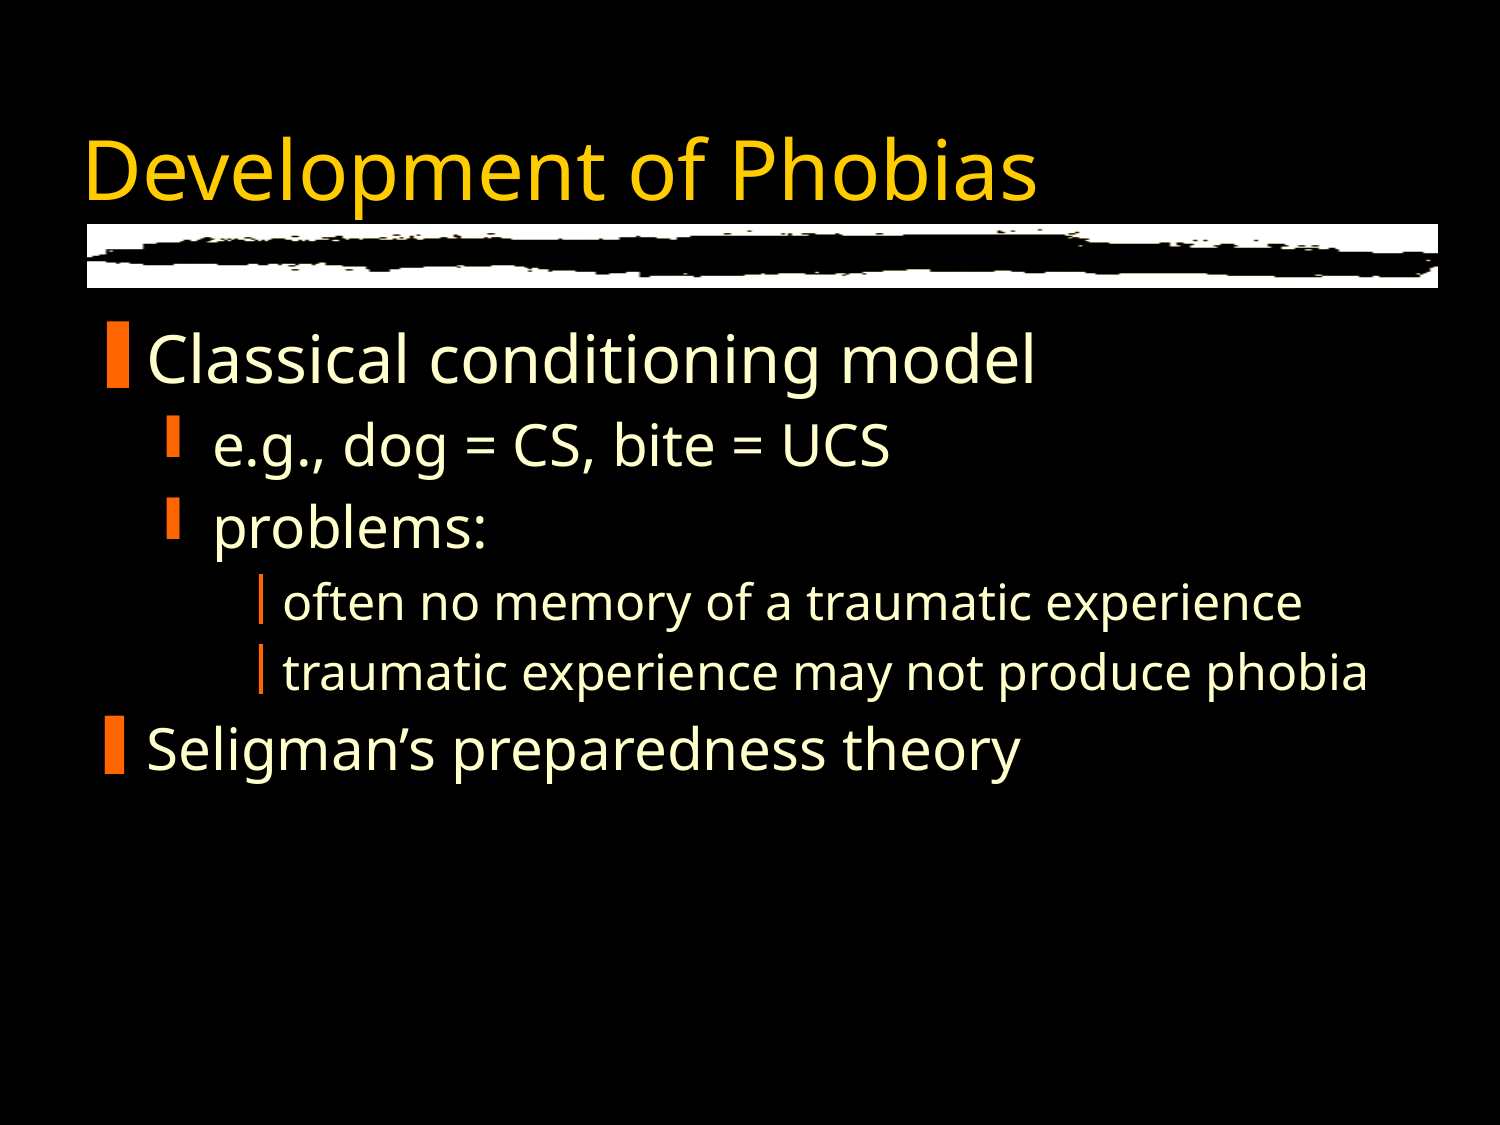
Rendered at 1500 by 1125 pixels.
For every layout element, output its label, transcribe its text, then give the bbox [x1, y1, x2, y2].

title Development of Phobias [66, 37, 1342, 226]
list Classical conditioning model e.g., dog = CS, bite = UCS problems: often no memory of a traumatic experience traumatic experience may not produce phobia Seligman’s preparedness theory [74, 309, 1417, 994]
